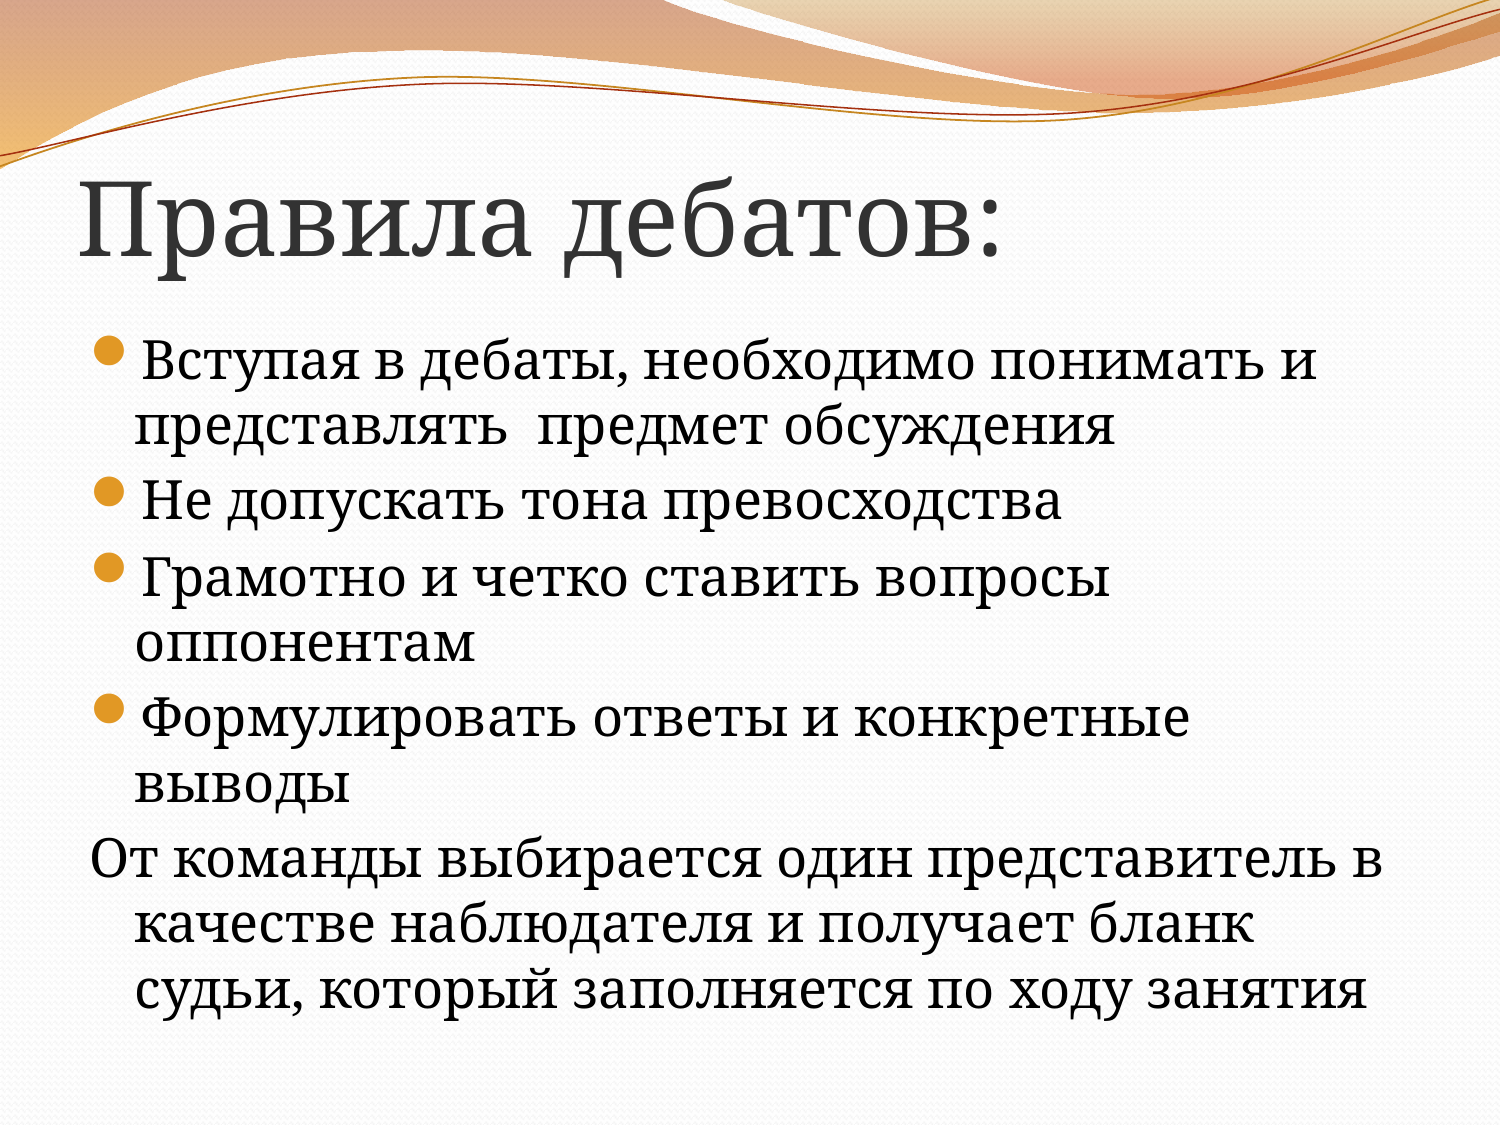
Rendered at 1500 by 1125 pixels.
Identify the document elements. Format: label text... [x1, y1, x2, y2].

title Правила дебатов: [76, 137, 1427, 278]
list Вступая в дебаты, необходимо понимать и представлять предмет обсуждения Не допускать тона превосходства Грамотно и четко ставить вопросы оппонентам Формулировать ответы и конкретные выводы От команды выбирается один представитель в качестве наблюдателя и получает бланк судьи, который заполняется по ходу занятия [75, 317, 1425, 1038]
